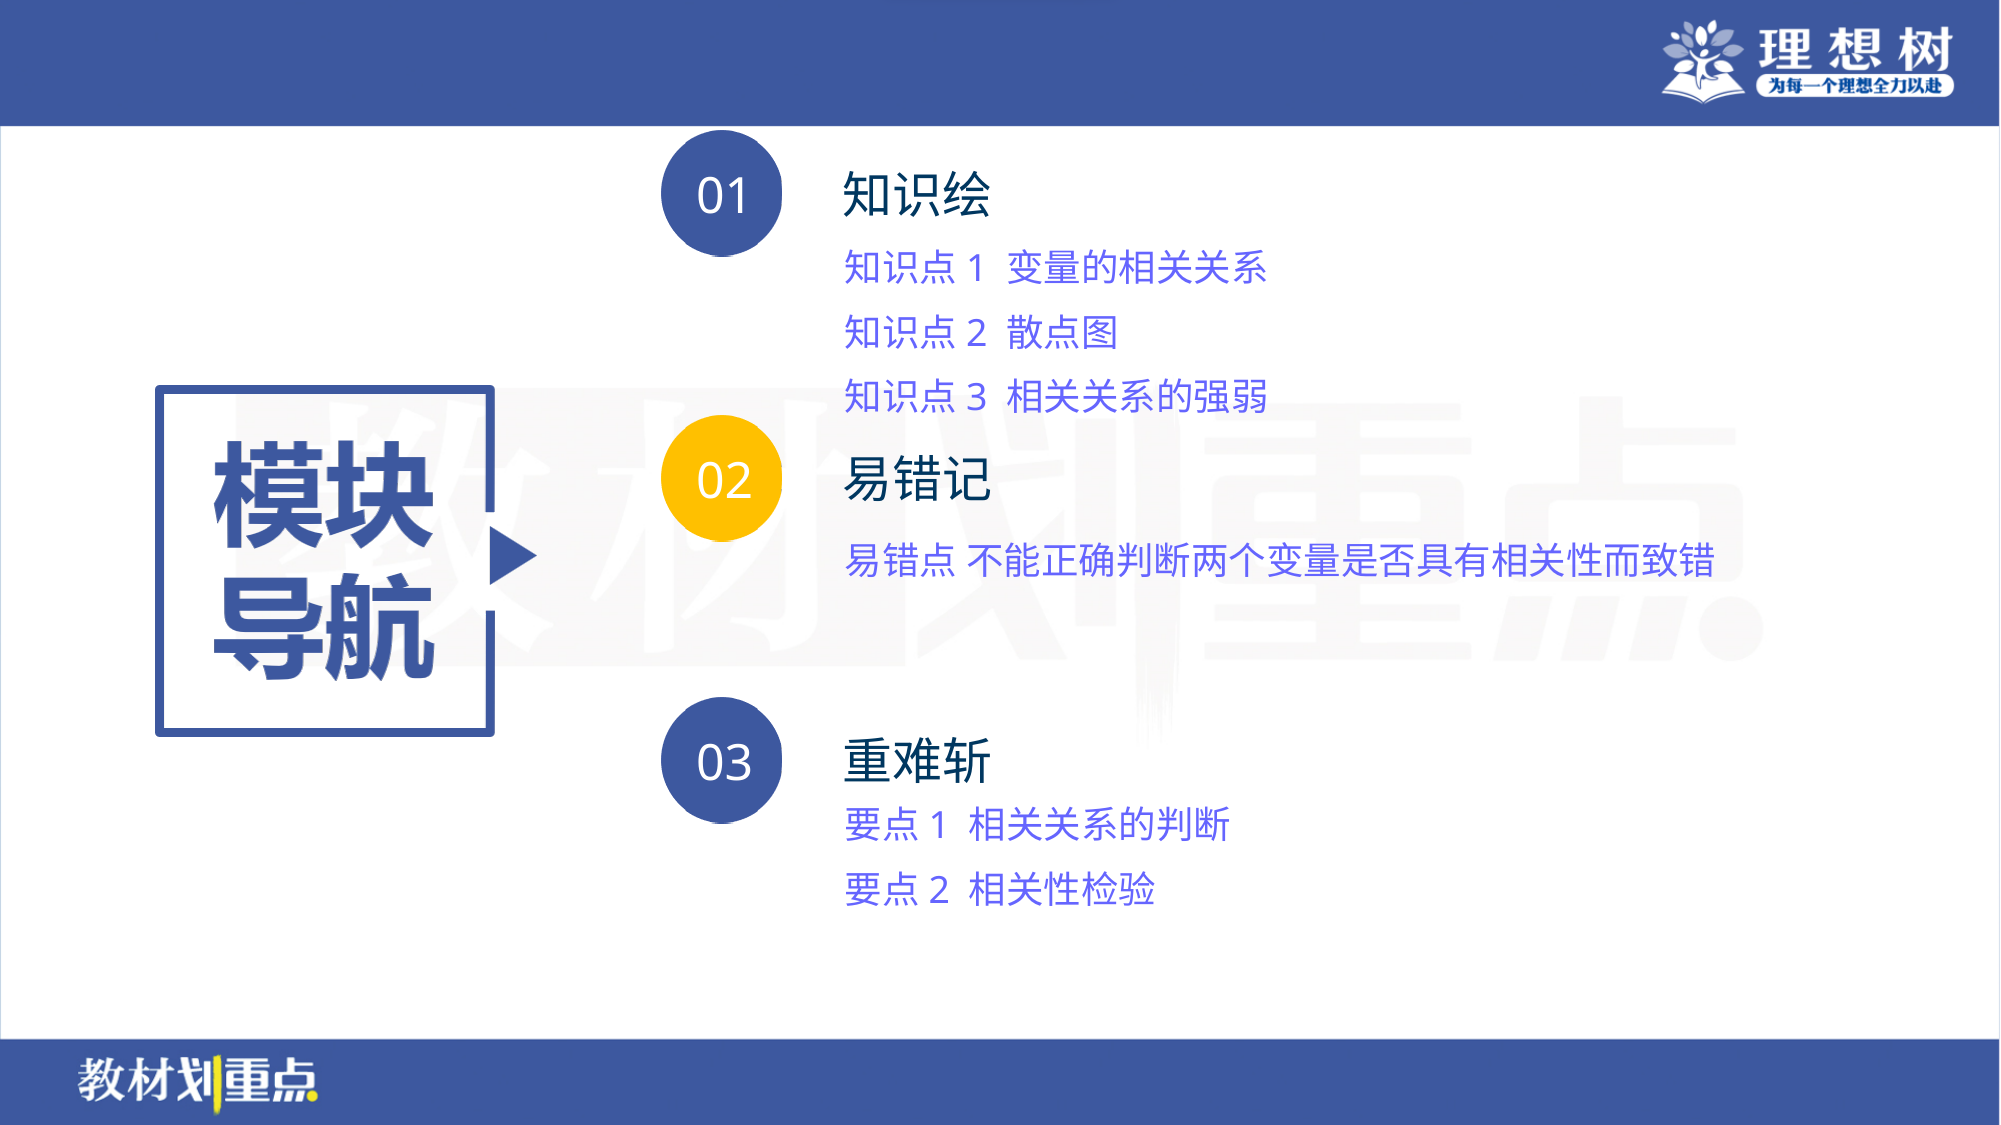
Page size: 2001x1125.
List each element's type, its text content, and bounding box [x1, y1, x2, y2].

text_box 知识绘 [814, 155, 1022, 231]
text_box 重难斩 [814, 721, 1022, 797]
text_box 知识点2 散点图 [844, 301, 1967, 360]
text_box 知识点1 变量的相关关系 [844, 236, 1967, 296]
picture [0, 0, 2000, 1125]
text_box 易错记 [814, 439, 1022, 515]
text_box 要点1 相关关系的判断 [844, 794, 1967, 853]
text_box 02 [782, 415, 788, 542]
text_box 易错点 不能正确判断两个变量是否具有相关性而致错 [844, 529, 1967, 588]
text_box 要点2 相关性检验 [844, 858, 1967, 918]
text_box 01 [782, 130, 788, 257]
text_box 知识点3 相关关系的强弱 [844, 366, 1967, 425]
text_box 03 [782, 697, 788, 824]
